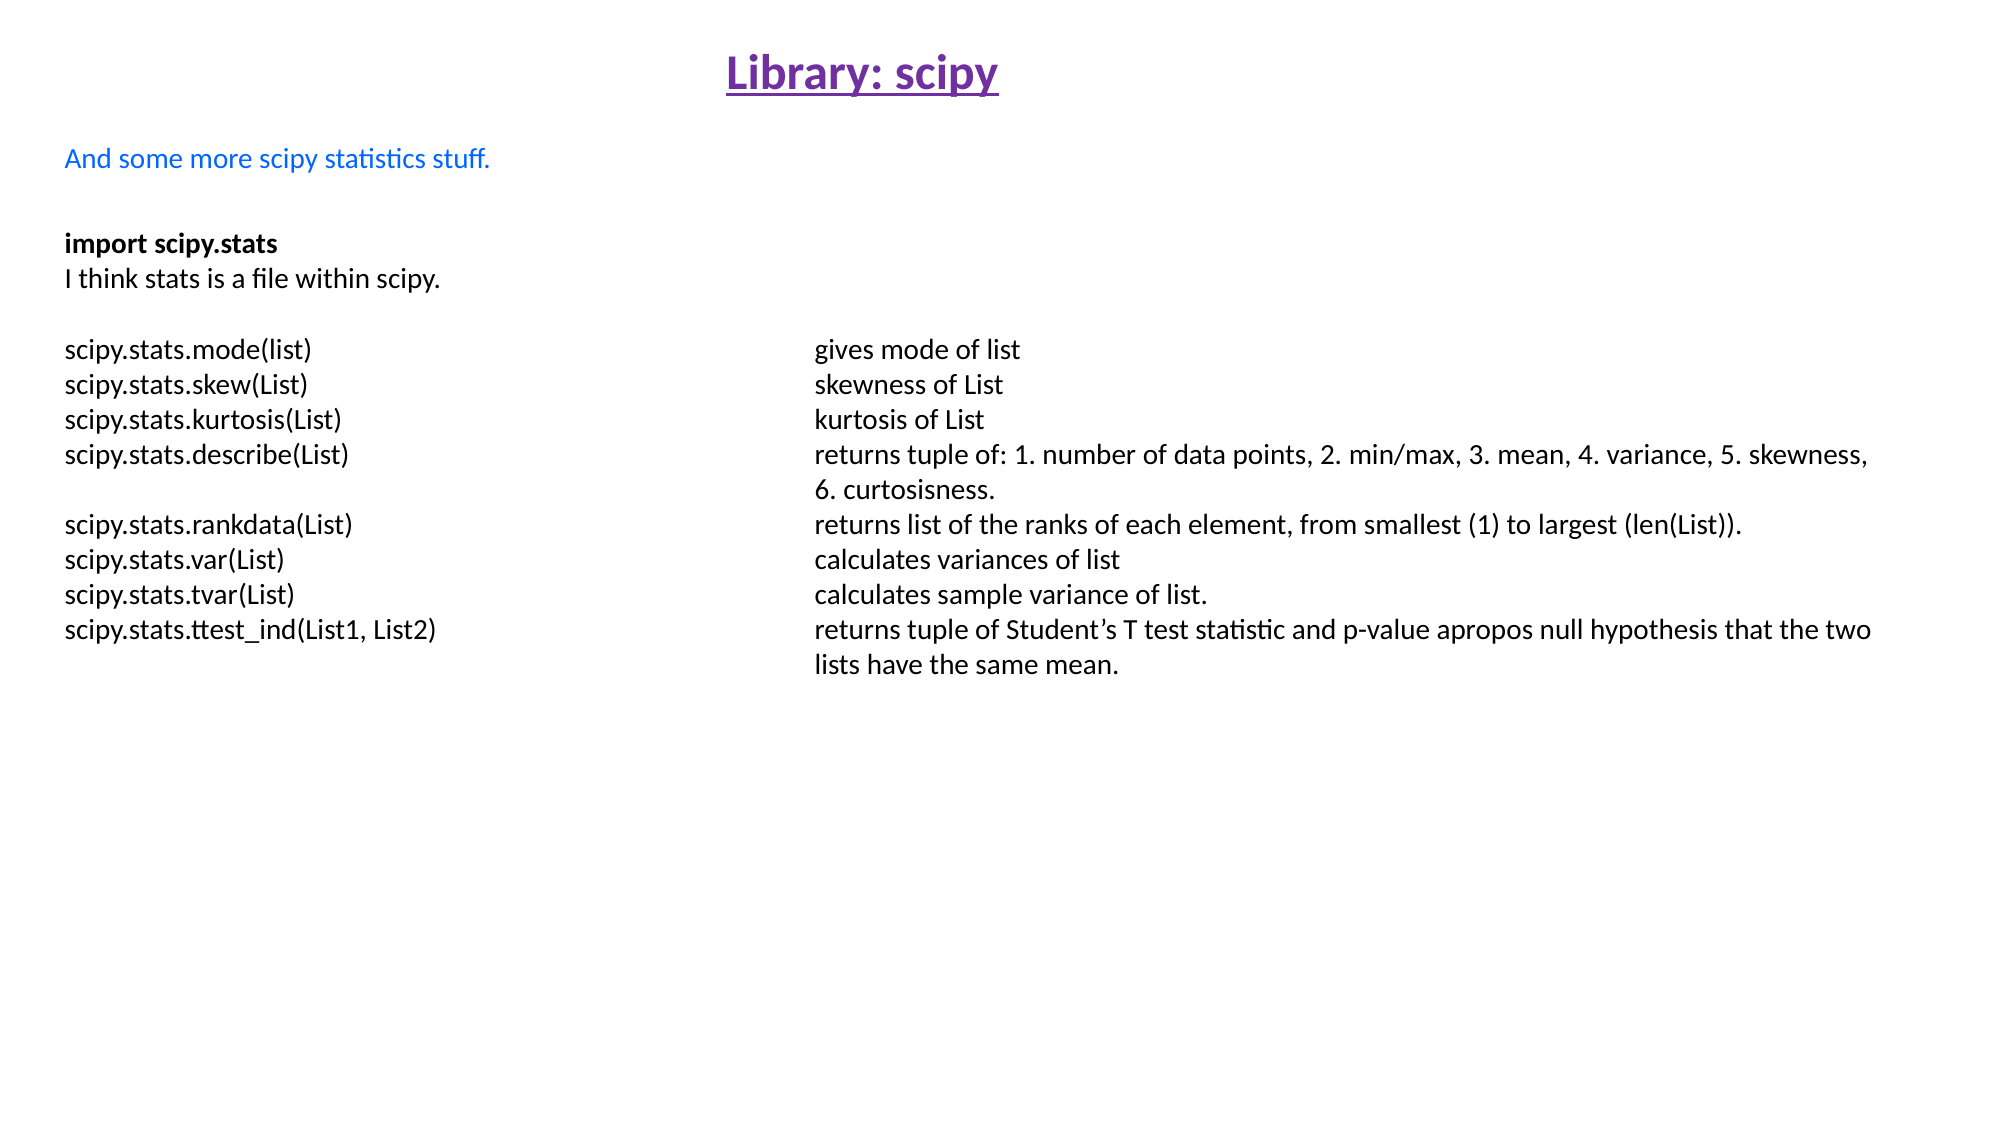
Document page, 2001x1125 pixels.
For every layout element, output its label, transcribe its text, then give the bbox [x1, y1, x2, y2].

text_box Library: scipy [711, 32, 1014, 108]
text_box And some more scipy statistics stuff. [49, 131, 552, 182]
text_box scipy.stats.mode(list) gives mode of list scipy.stats.skew(List) skewness of List scipy.stats.kurtosis(List) kurtosis of List scipy.stats.describe(List) returns tuple of: 1. number of data points, 2. min/max, 3. mean, 4. variance, 5. skewness, 6. curtosisness. scipy.stats.rankdata(List) returns list of the ranks of each element, from smallest (1) to largest (len(List)). scipy.stats.var(List) calculates variances of list scipy.stats.tvar(List) calculates sample variance of list. scipy.stats.ttest_ind(List1, List2) returns tuple of Student’s T test statistic and p-value apropos null hypothesis that the two lists have the same mean. [49, 323, 1957, 688]
text_box import scipy.stats I think stats is a file within scipy. [49, 217, 513, 303]
